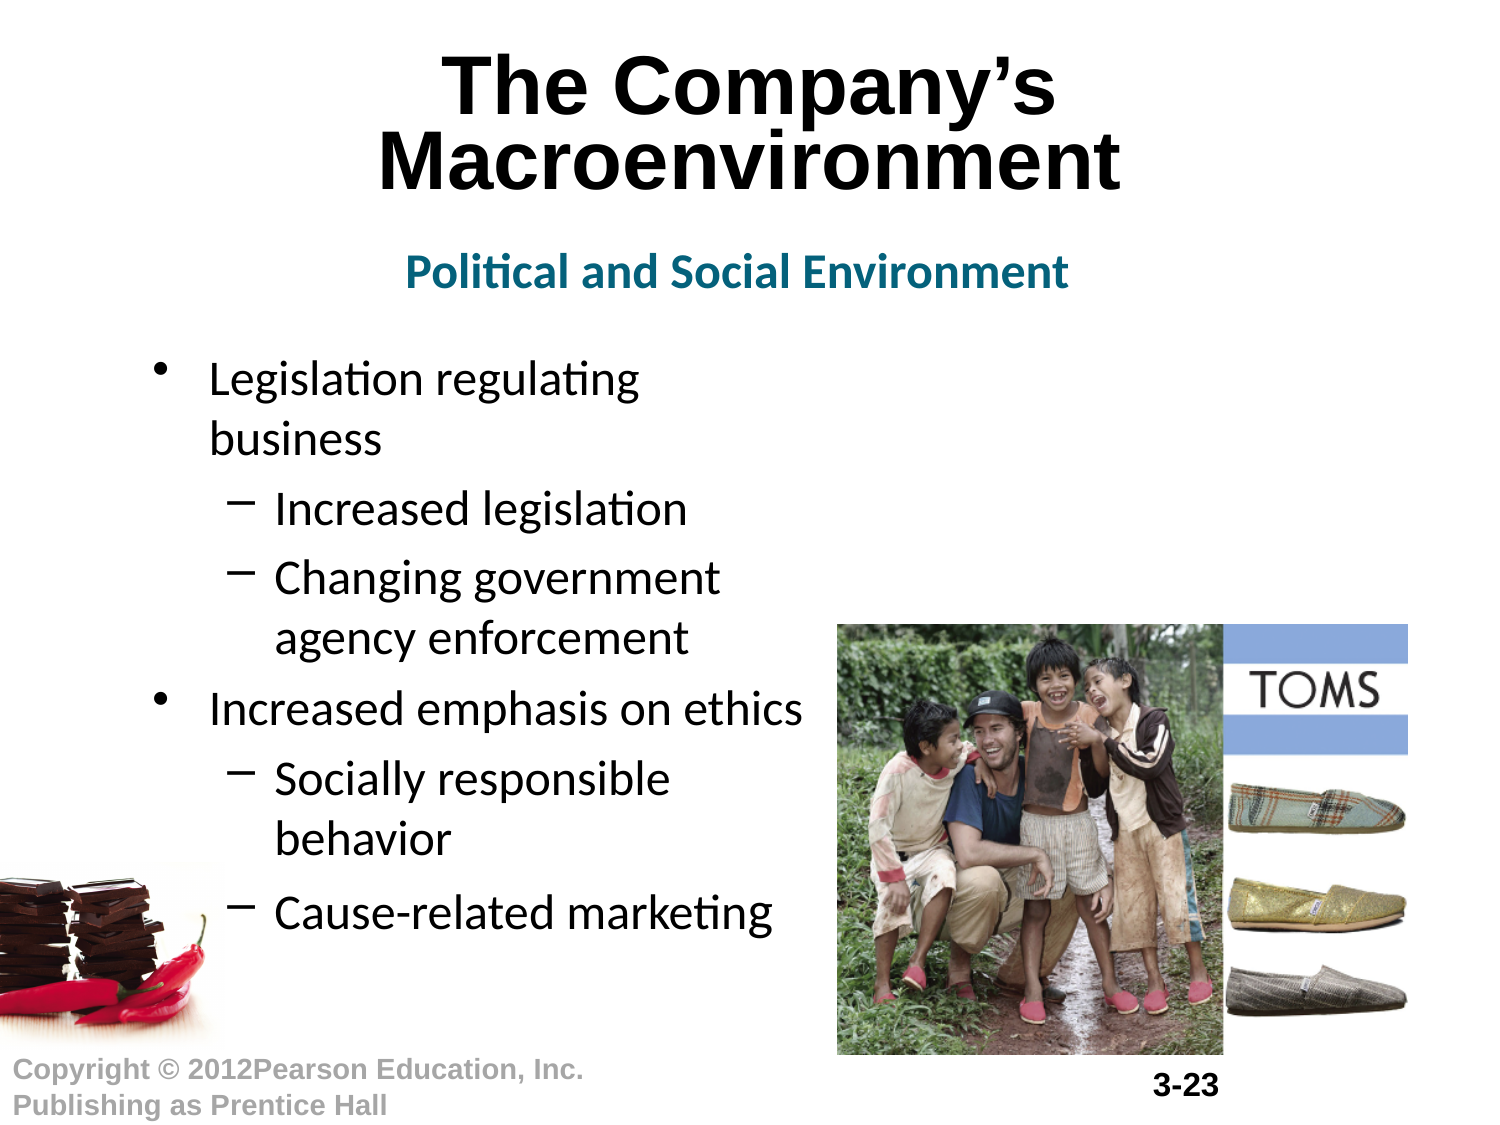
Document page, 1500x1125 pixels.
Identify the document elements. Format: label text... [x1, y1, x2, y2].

picture [0, 862, 225, 1050]
title The Company’s Macroenvironment [112, 37, 1388, 226]
list Political and Social Environment [149, 237, 1326, 301]
list Legislation regulating business Increased legislation Changing government agency enforcement Increased emphasis on ethics Socially responsible behavior Cause-related marketing [137, 337, 838, 1026]
picture [837, 624, 1409, 1055]
